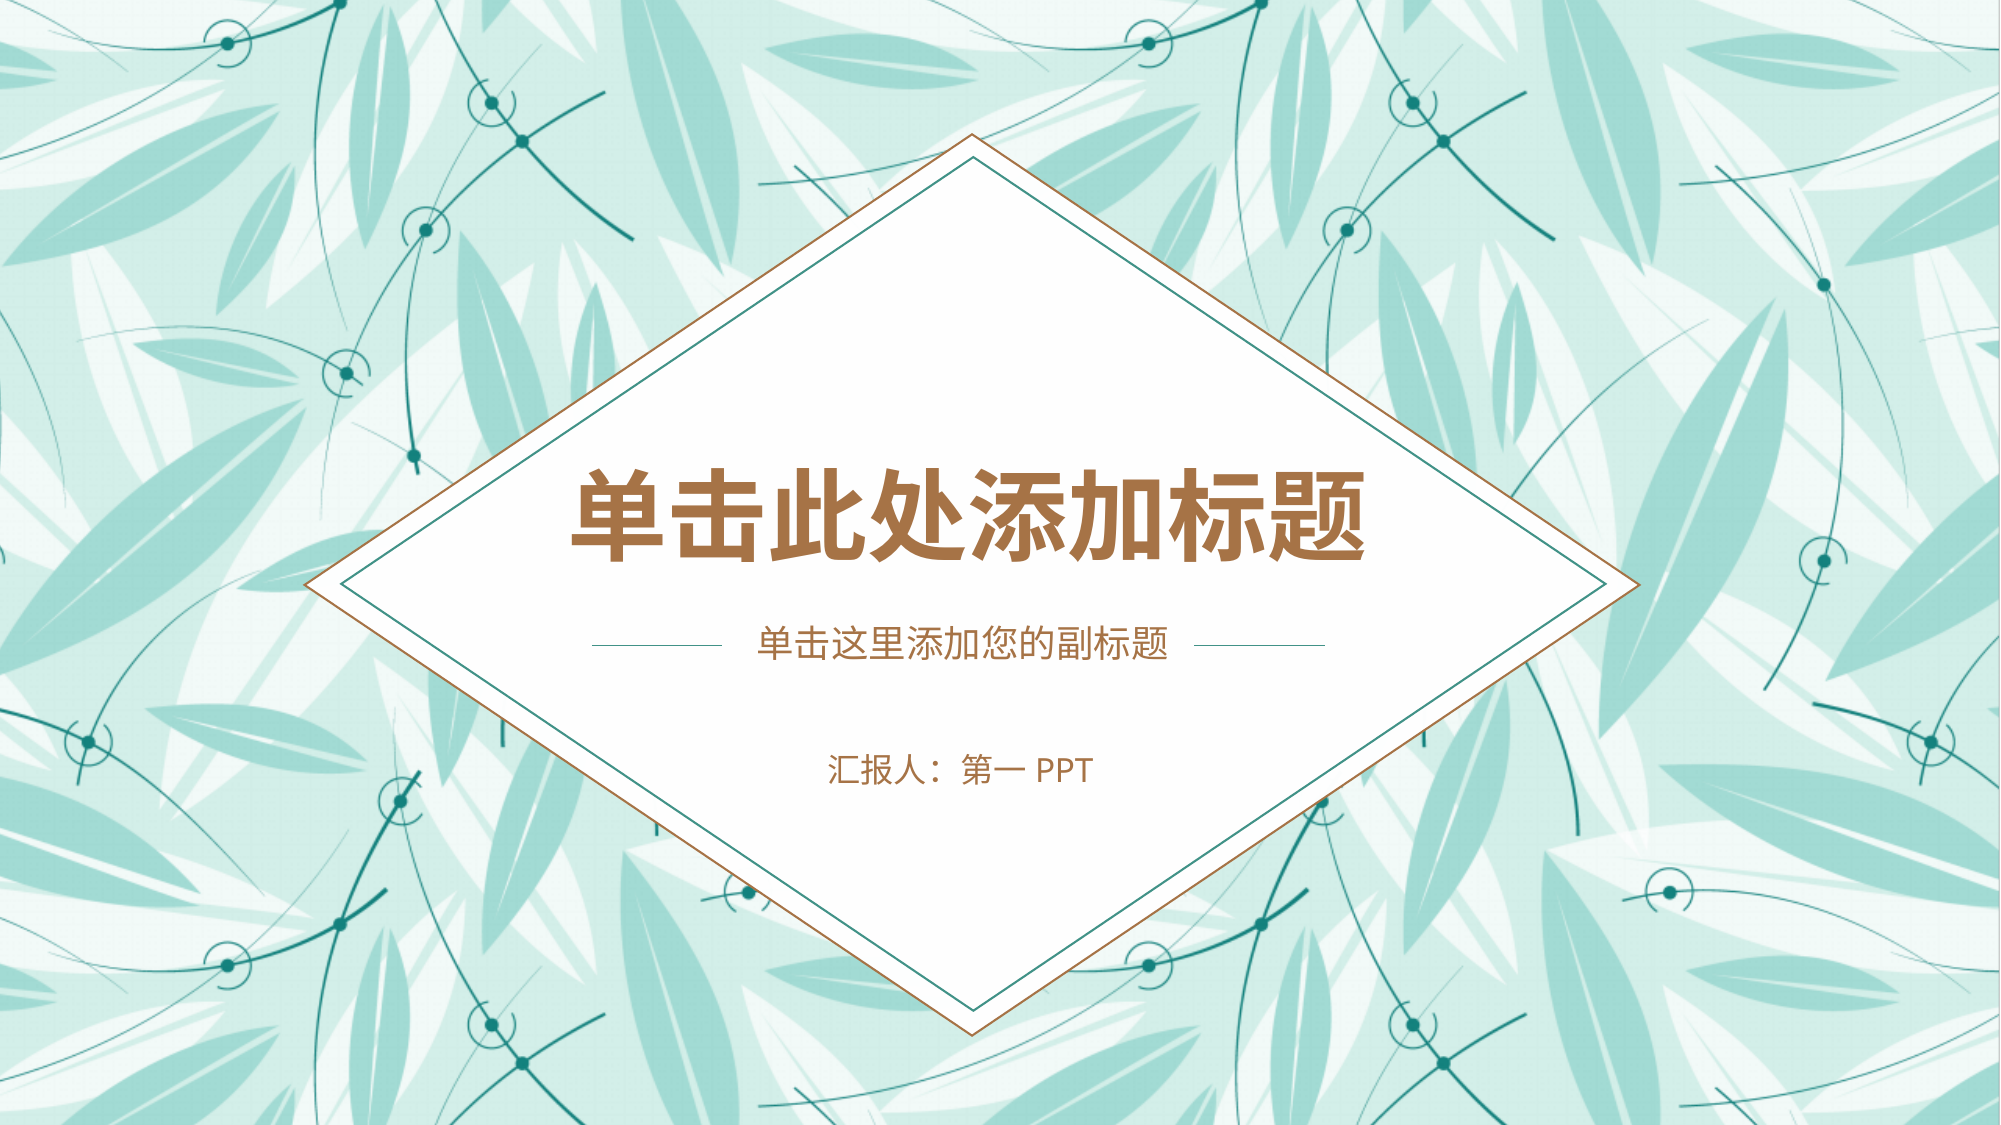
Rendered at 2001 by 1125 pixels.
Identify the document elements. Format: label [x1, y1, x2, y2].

picture [0, 0, 2001, 1125]
text_box [304, 134, 1640, 1036]
